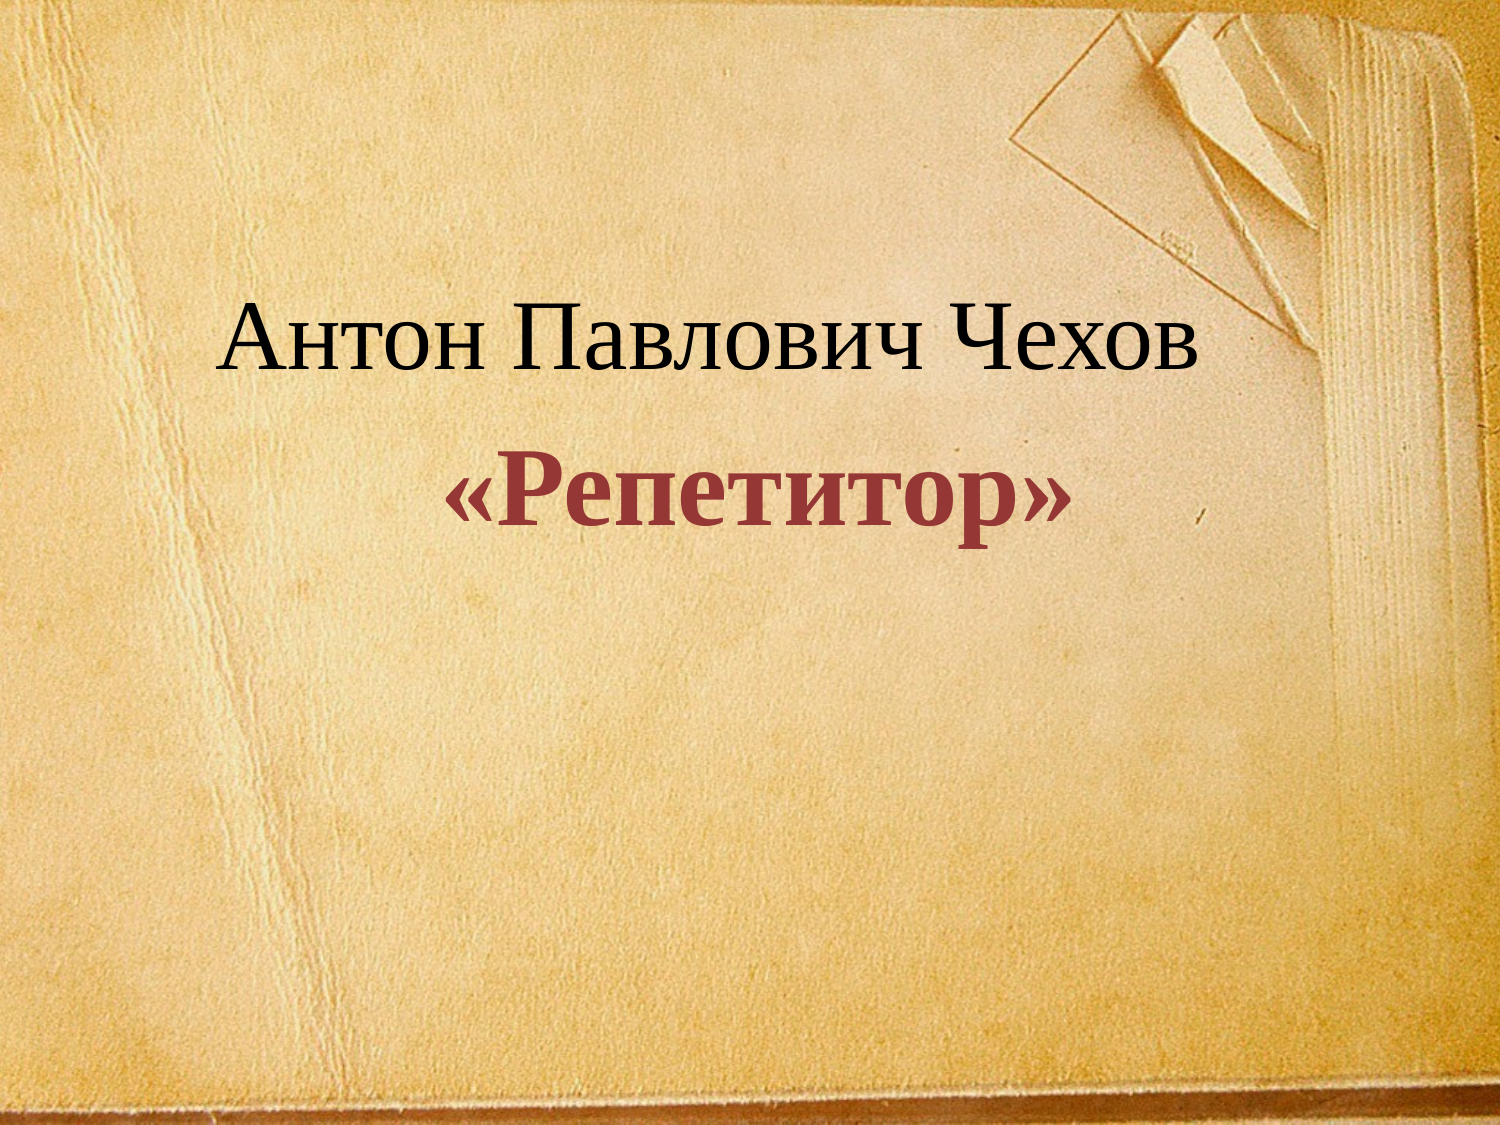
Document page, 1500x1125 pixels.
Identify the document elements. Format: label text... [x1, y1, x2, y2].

picture [0, 0, 1500, 1125]
list Антон Павлович Чехов «Репетитор» [75, 262, 1425, 1005]
